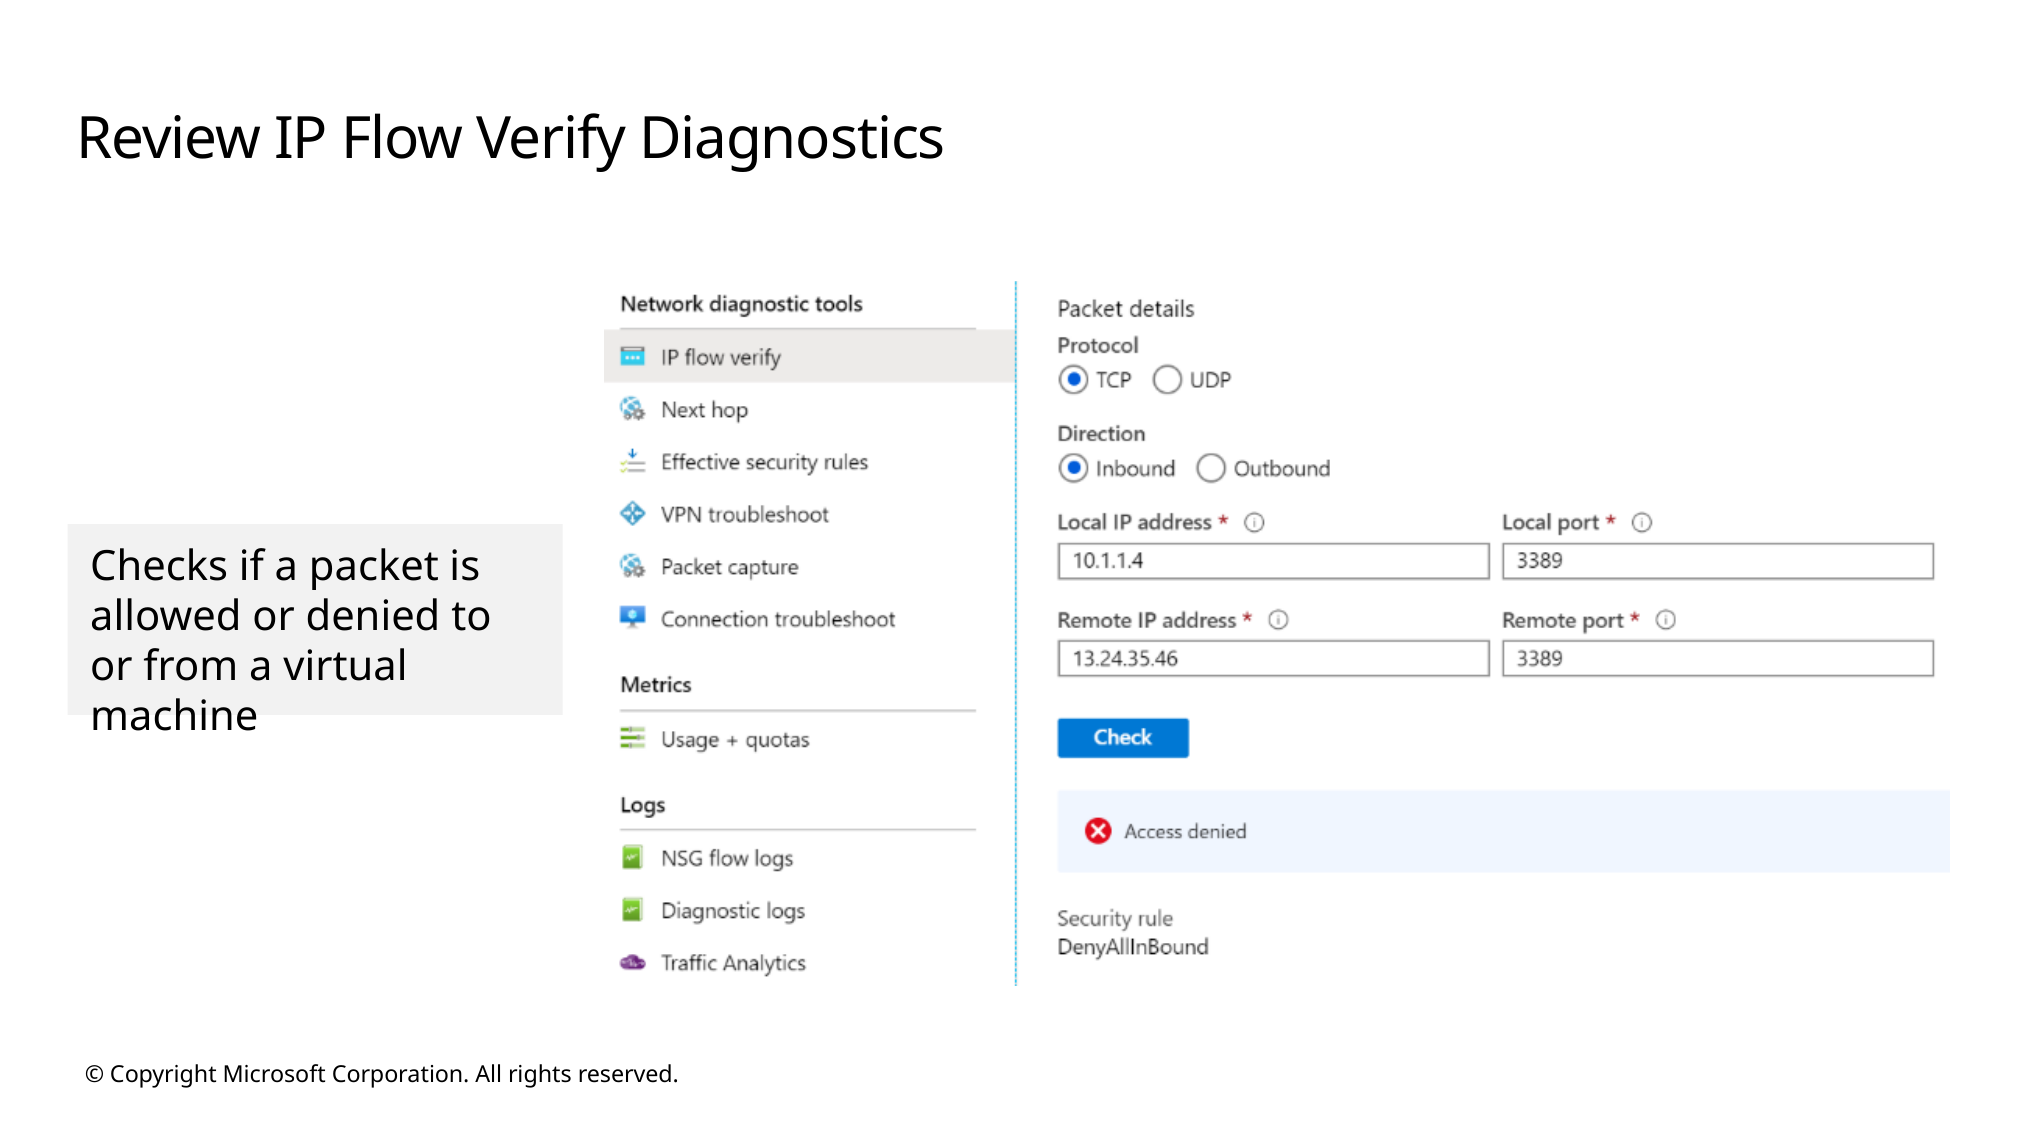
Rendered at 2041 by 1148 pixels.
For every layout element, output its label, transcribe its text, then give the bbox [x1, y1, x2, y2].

text_box Checks if a packet is allowed or denied to or from a virtual machine [67, 523, 563, 716]
picture [603, 280, 1950, 986]
title Review IP Flow Verify Diagnostics [76, 93, 1968, 230]
